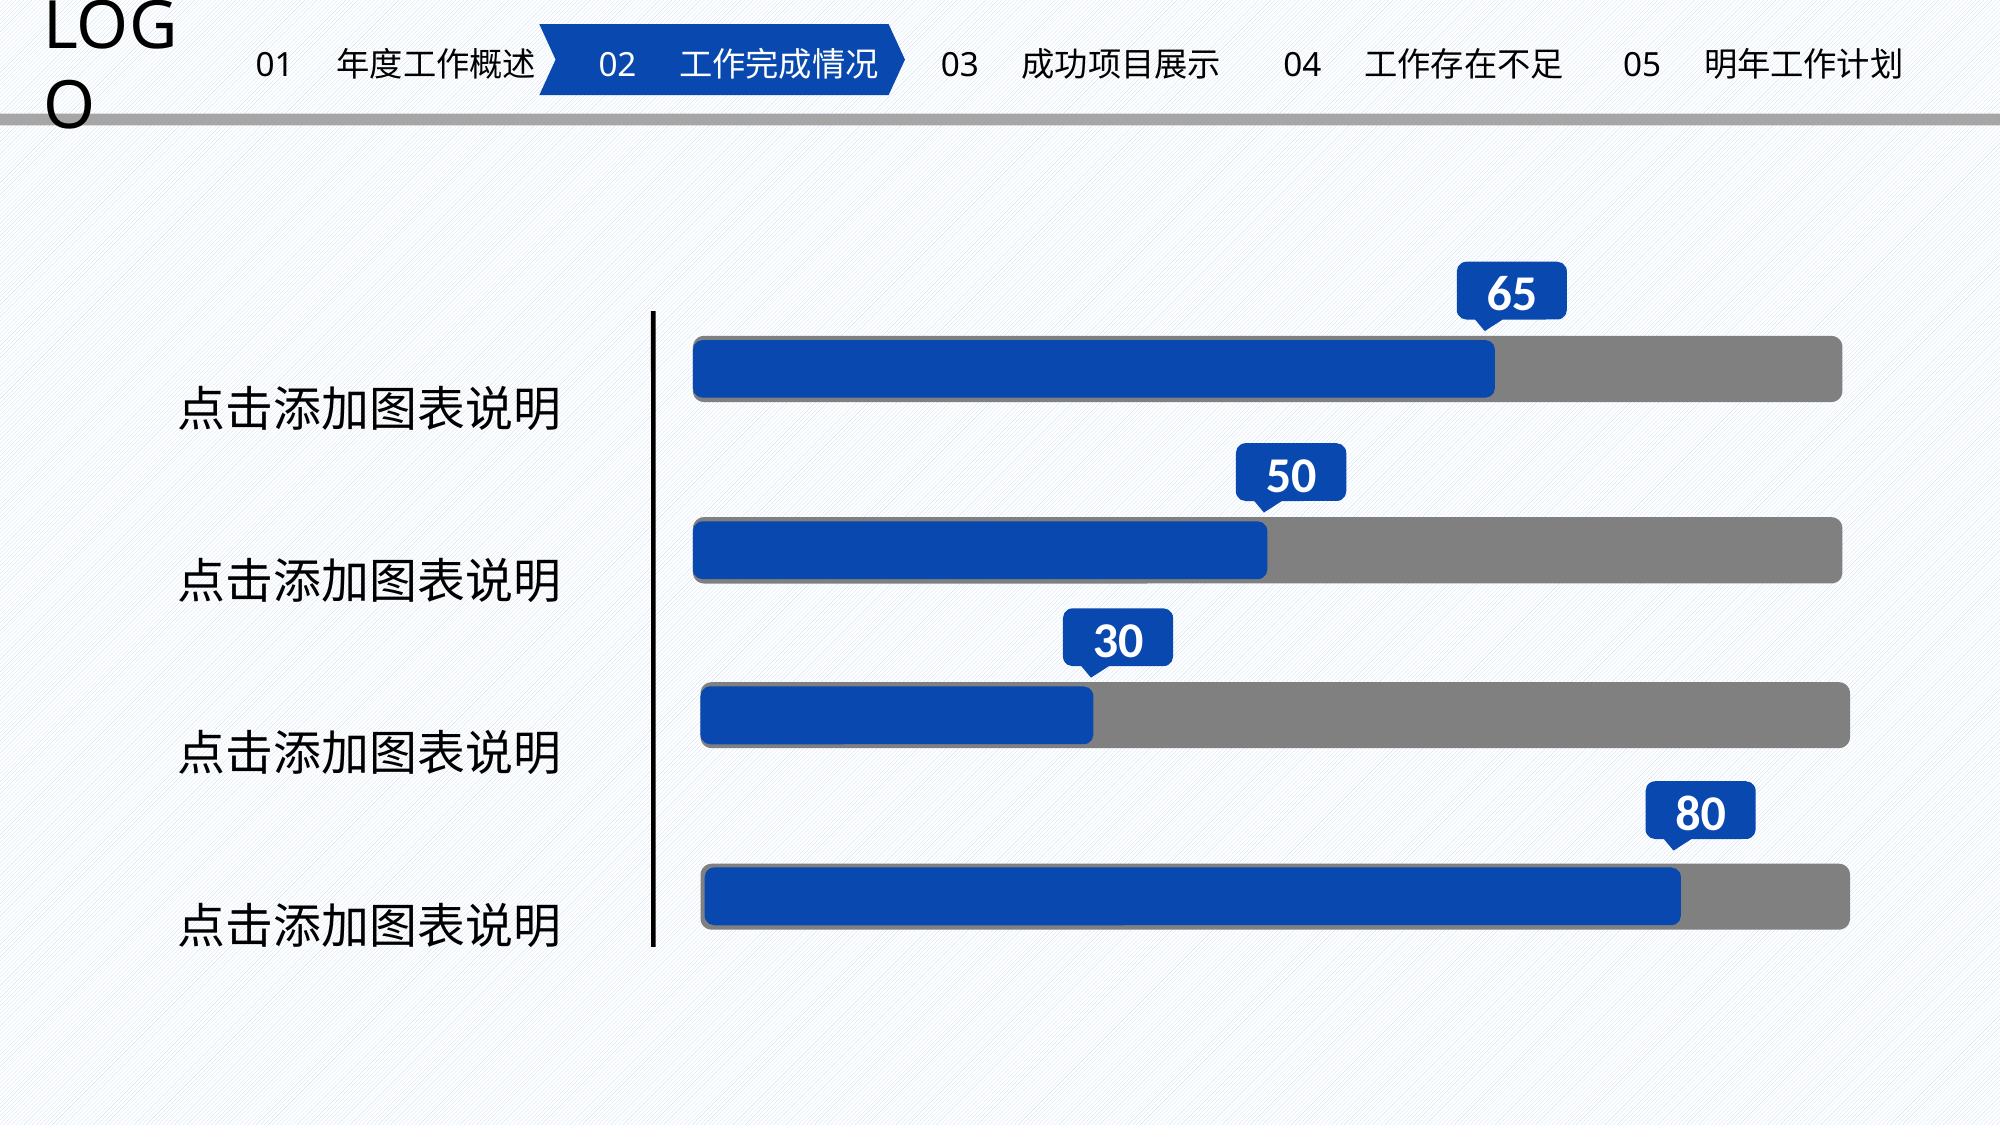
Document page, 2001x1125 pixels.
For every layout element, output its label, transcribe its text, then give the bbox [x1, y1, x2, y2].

text_box [692, 340, 1495, 398]
text_box 04 工作存在不足 [1283, 42, 1582, 83]
text_box 65 [1456, 261, 1567, 332]
text_box 点击添加图表说明 点击添加图表说明 点击添加图表说明 点击添加图表说明 [125, 253, 614, 963]
text_box [700, 682, 1851, 749]
text_box [704, 867, 1681, 926]
text_box 05 明年工作计划 [1623, 42, 1922, 83]
text_box 01 年度工作概述 [255, 42, 554, 83]
text_box [700, 863, 1851, 930]
text_box [693, 335, 1843, 403]
text_box 50 [1235, 443, 1347, 513]
text_box 30 [1062, 608, 1174, 678]
text_box [700, 686, 1094, 745]
text_box [0, 113, 43, 126]
text_box 02 工作完成情况 [598, 42, 897, 83]
text_box 80 [1645, 781, 1756, 851]
text_box [692, 521, 1268, 580]
text_box 03 成功项目展示 [940, 42, 1239, 83]
text_box [539, 24, 905, 96]
text_box [209, 113, 2000, 126]
text_box LOGO [43, 0, 209, 142]
text_box [693, 517, 1843, 584]
